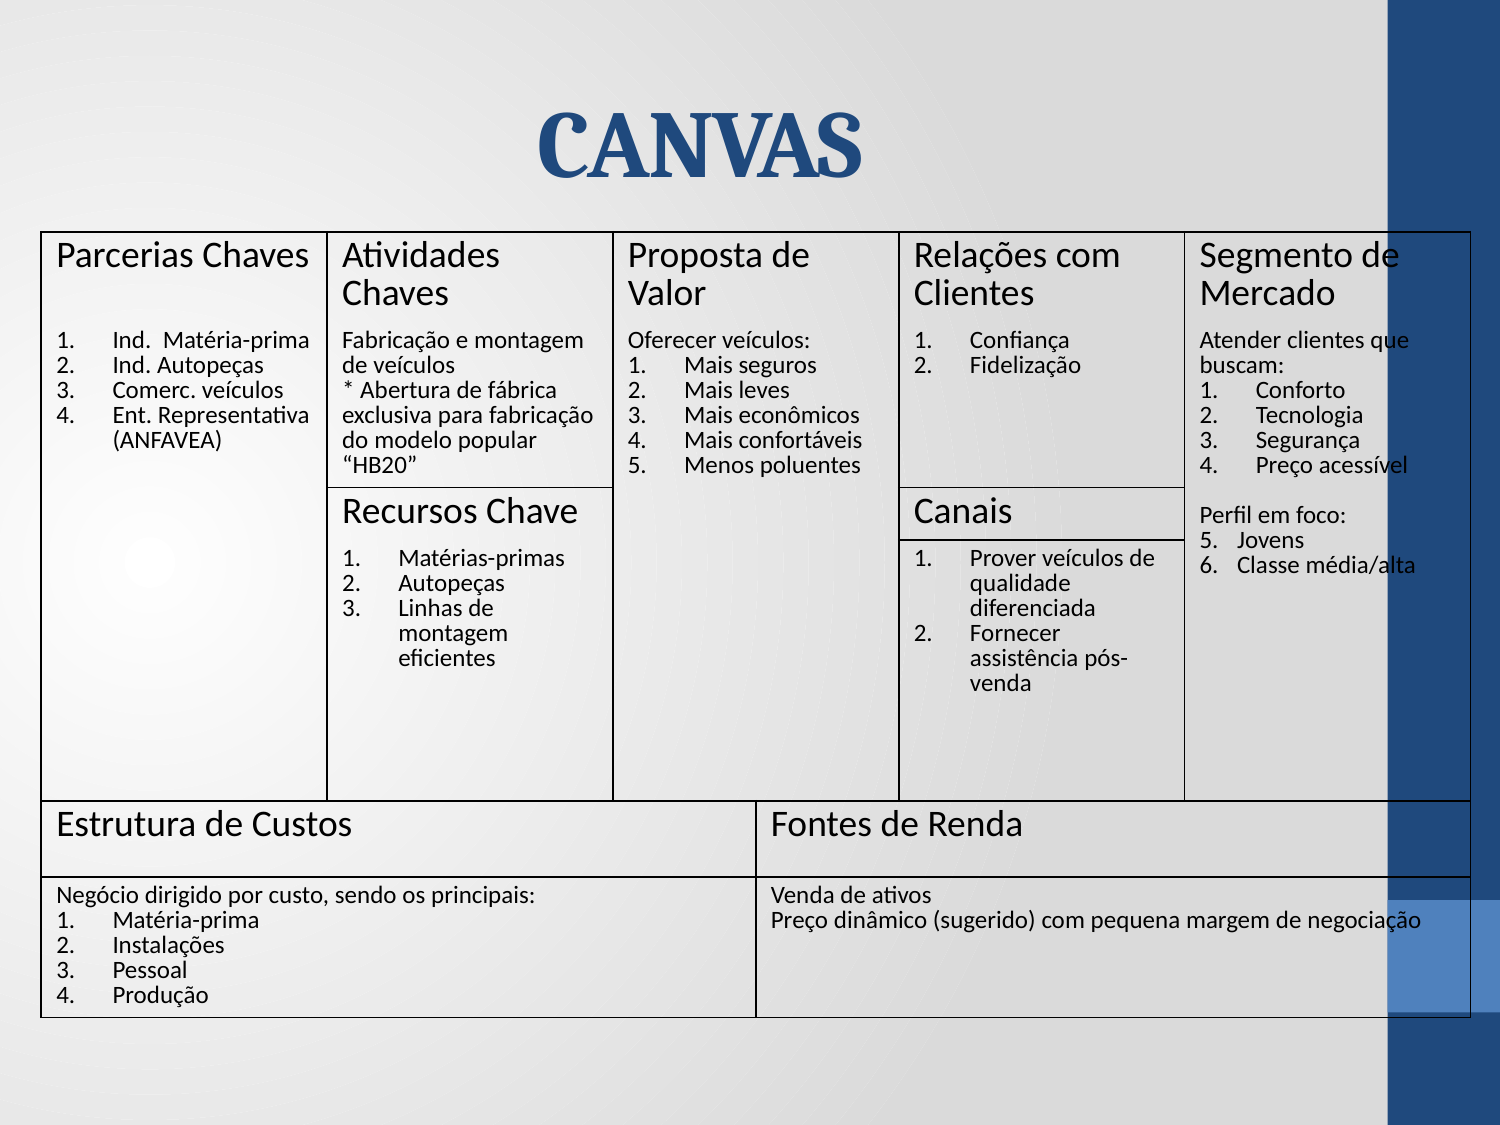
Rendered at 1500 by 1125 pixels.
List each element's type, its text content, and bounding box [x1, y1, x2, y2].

table_cell Matérias-primas Autopeças Linhas de montagem eficientes [328, 540, 612, 800]
table_cell Atender clientes que buscam: Conforto Tecnologia Segurança Preço acessível Perfil em foco: Jovens Classe média/alta [1185, 322, 1470, 800]
table_header Atividades Chaves [328, 233, 612, 322]
table_header Segmento de Mercado [1185, 233, 1470, 322]
table_cell Fabricação e montagem de veículos * Abertura de fábrica exclusiva para fabricação do modelo popular “HB20” [328, 322, 612, 487]
table_cell Ind. Matéria-prima Ind. Autopeças Comerc. veículos Ent. Representativa (ANFAVEA) [42, 322, 326, 800]
table_header Parcerias Chaves [42, 233, 326, 322]
table_cell Recursos Chave [328, 488, 612, 540]
table_cell Estrutura de Custos [42, 802, 755, 876]
table_cell Canais [900, 488, 1184, 539]
table_cell Venda de ativos Preço dinâmico (sugerido) com pequena margem de negociação [757, 878, 1470, 1017]
table_cell Negócio dirigido por custo, sendo os principais: Matéria-prima Instalações Pessoal Produção [42, 878, 755, 1017]
table_cell Fontes de Renda [757, 802, 1470, 876]
table_header Proposta de Valor [614, 233, 898, 322]
title CANVAS [75, 45, 1325, 233]
table_cell Prover veículos de qualidade diferenciada Fornecer assistência pós-venda [900, 541, 1184, 800]
table_header Relações com Clientes [900, 233, 1184, 322]
table_cell Confiança Fidelização [900, 322, 1184, 487]
table_cell Oferecer veículos: Mais seguros Mais leves Mais econômicos Mais confortáveis Menos poluentes [614, 322, 898, 800]
